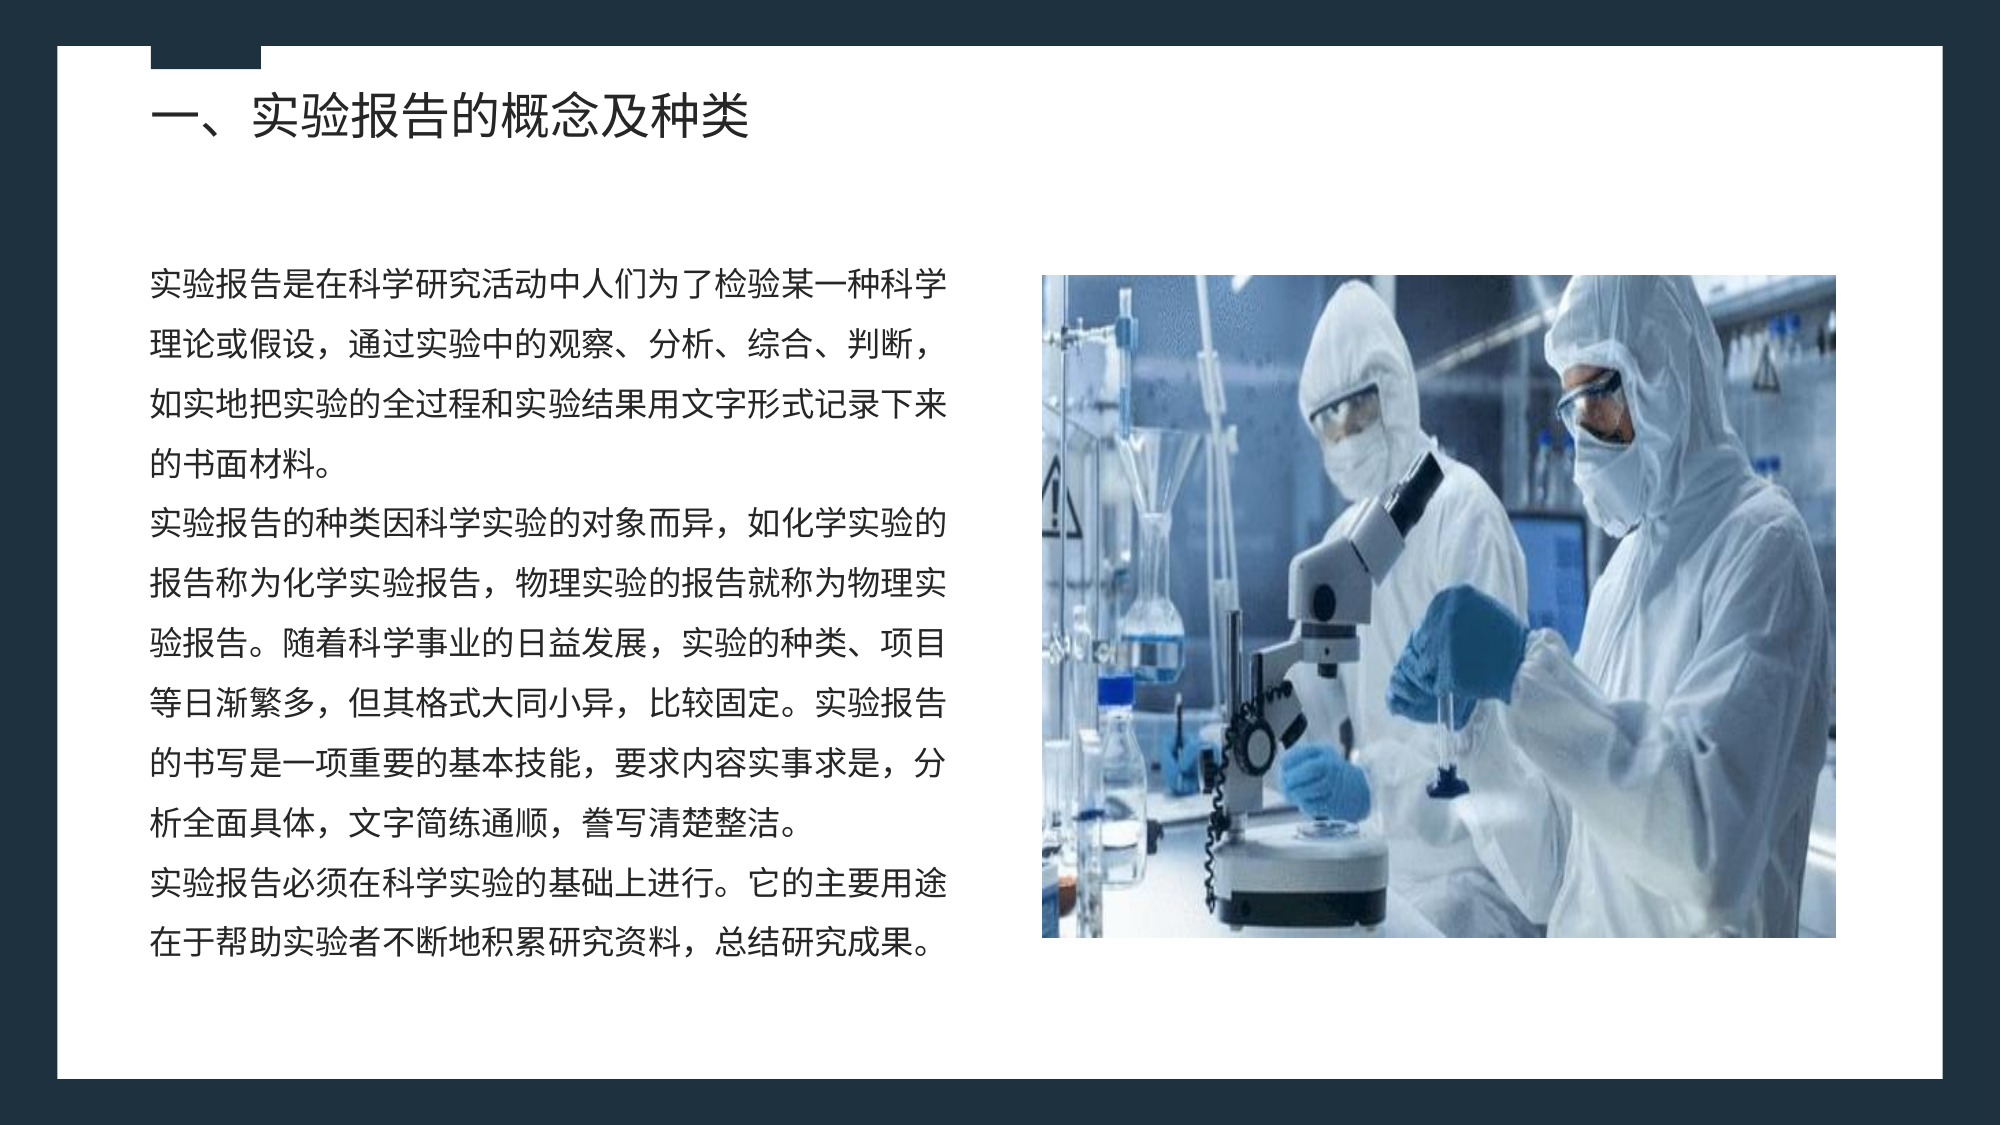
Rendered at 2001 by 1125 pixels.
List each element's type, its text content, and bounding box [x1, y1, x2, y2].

text_box 实验报告是在科学研究活动中人们为了检验某一种科学理论或假设，通过实验中的观察、分析、综合、判断，如实地把实验的全过程和实验结果用文字形式记录下来的书面材料。 实验报告的种类因科学实验的对象而异，如化学实验的报告称为化学实验报告，物理实验的报告就称为物理实验报告。随着科学事业的日益发展，实验的种类、项目等日渐繁多，但其格式大同小异，比较固定。实验报告的书写是一项重要的基本技能，要求内容实事求是，分析全面具体，文字简练通顺，誊写清楚整洁。 实验报告必须在科学实验的基础上进行。它的主要用途在于帮助实验者不断地积累研究资料，总结研究成果。 [134, 235, 981, 969]
picture [1042, 275, 1836, 938]
text_box 一、实验报告的概念及种类 [150, 77, 965, 152]
